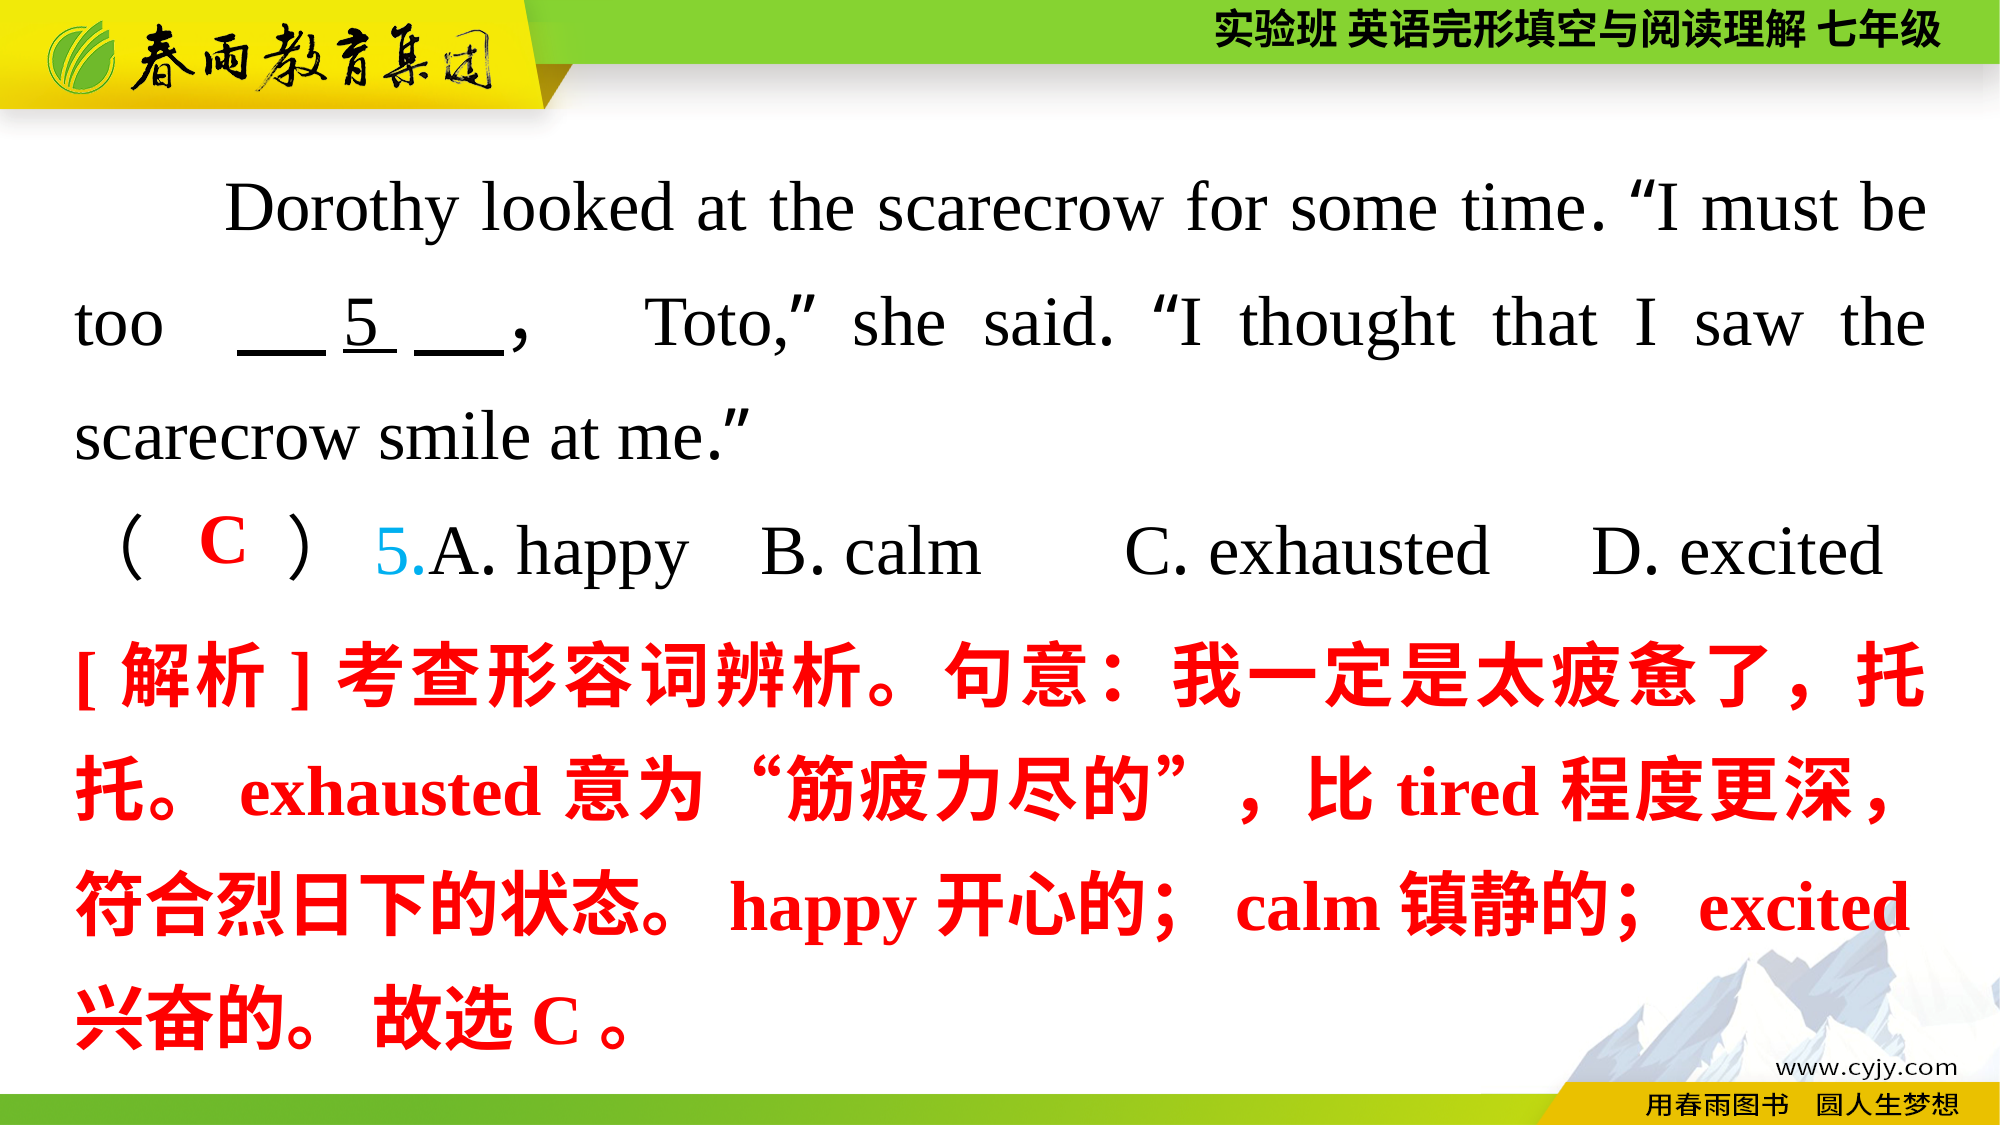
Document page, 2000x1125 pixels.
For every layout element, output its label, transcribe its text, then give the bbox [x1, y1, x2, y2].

text_box [解析]考查形容词辨析。句意：我一定是太疲惫了，托托。exhausted意为“筋疲力尽的”，比tired程度更深，符合烈日下的状态。happy开心的；calm镇静的；excited兴奋的。 故选C。 [59, 593, 1944, 1067]
text_box C [183, 485, 265, 585]
picture [0, 0, 2000, 1125]
list Dorothy looked at the scarecrow for some time. “I must be too 5 ， Toto,” she said. “I thought that I saw the scarecrow smile at me.” （ ）5.A. happy B. calm C. exhausted D. excited [59, 122, 1944, 593]
